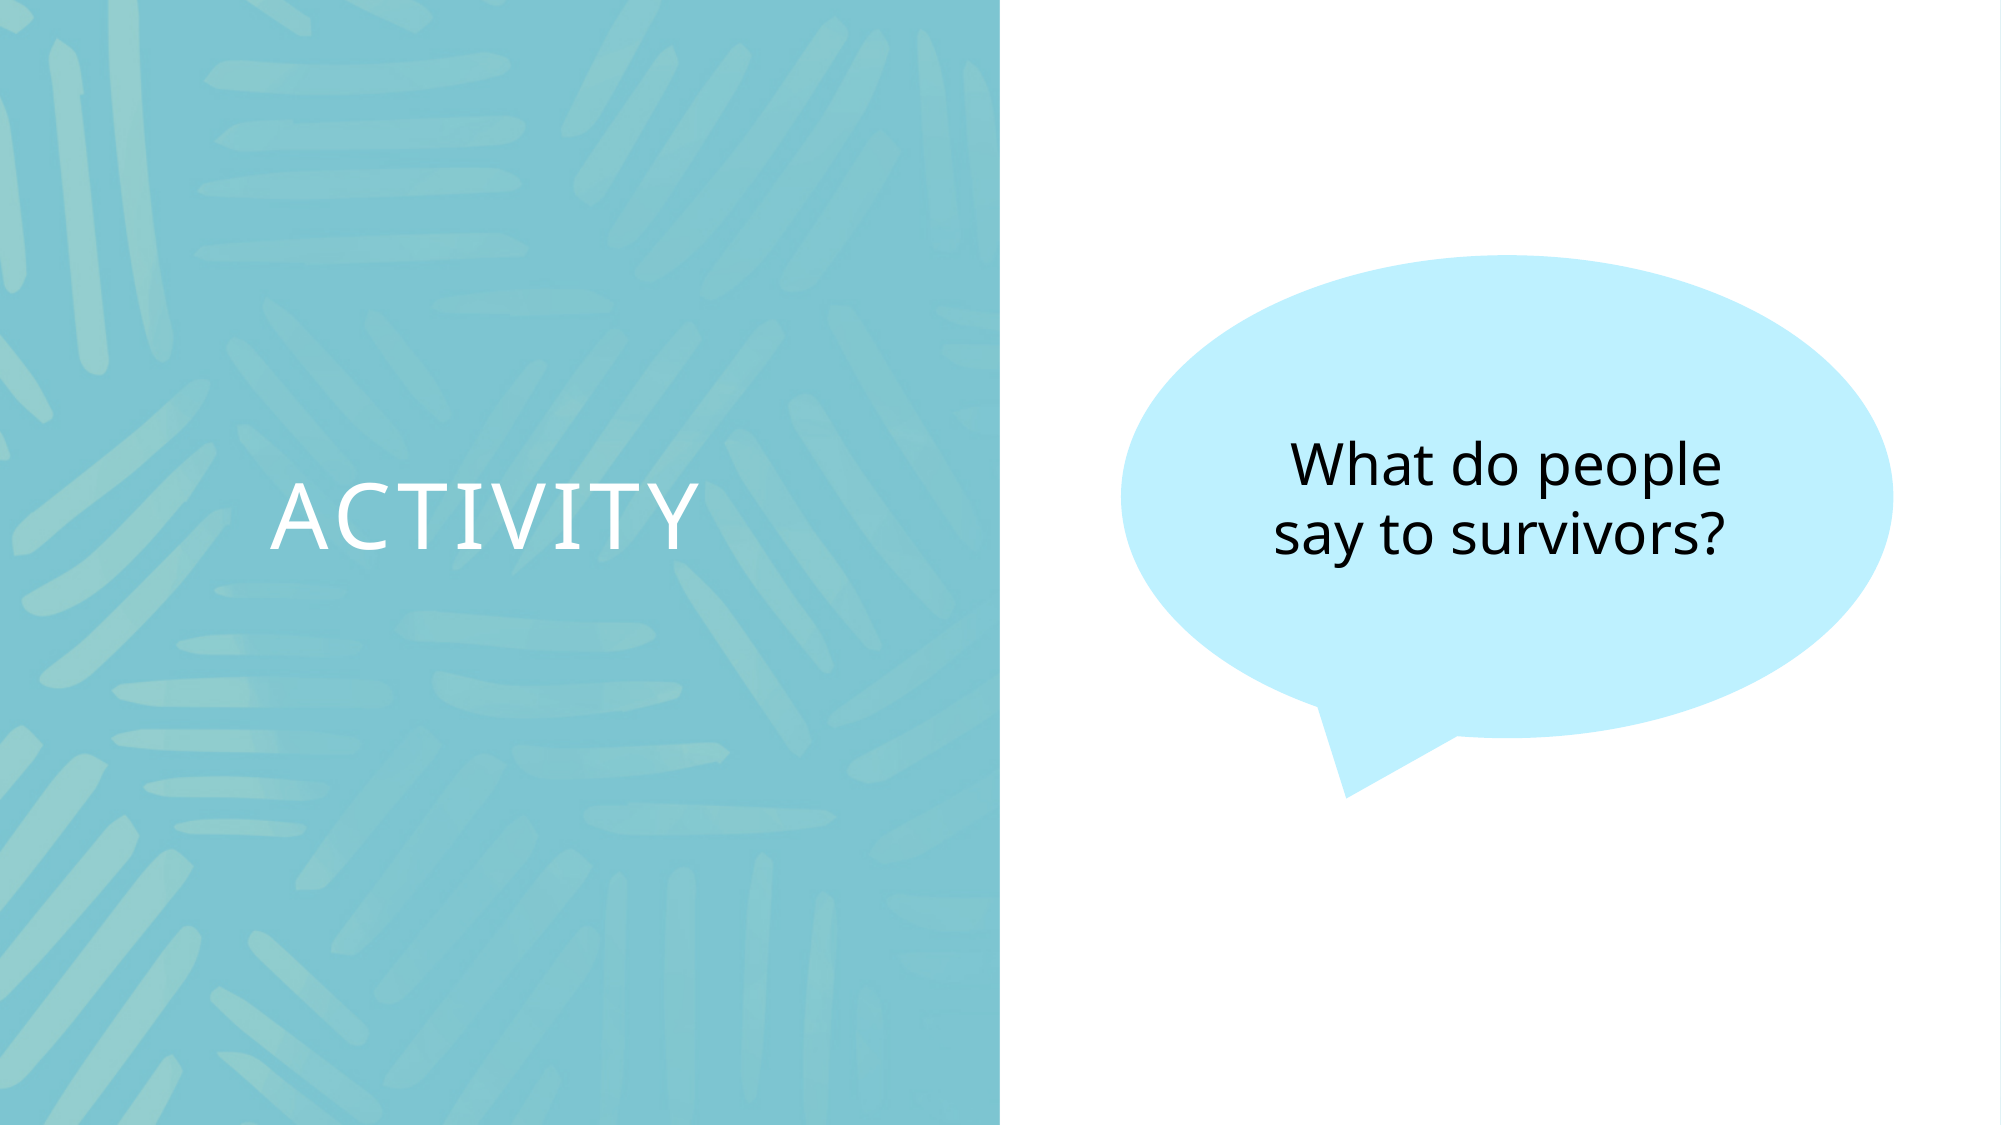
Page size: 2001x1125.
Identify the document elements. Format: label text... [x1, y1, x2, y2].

title Activity [108, 396, 892, 651]
text_box What do people say to survivors? [1119, 253, 1895, 800]
picture [0, 0, 2001, 1125]
